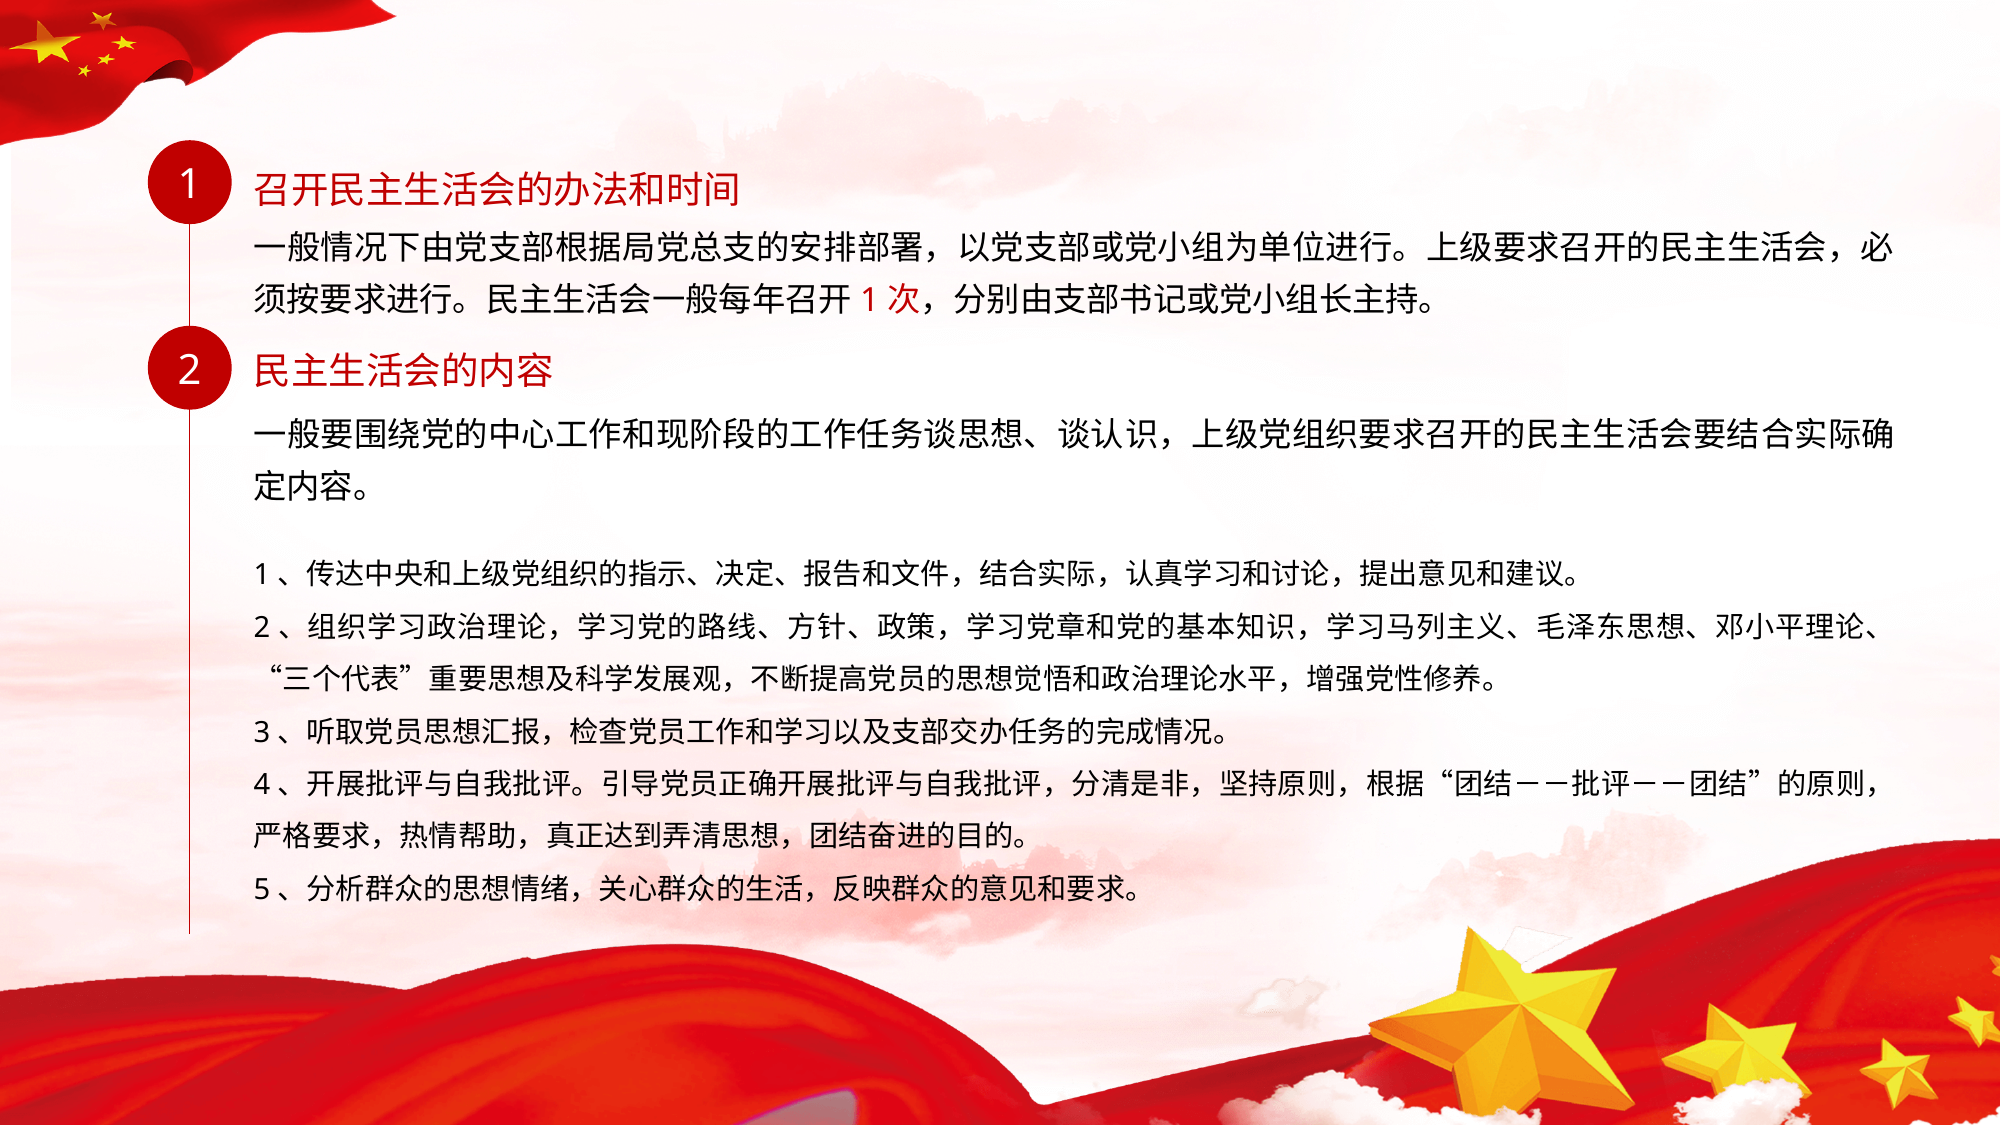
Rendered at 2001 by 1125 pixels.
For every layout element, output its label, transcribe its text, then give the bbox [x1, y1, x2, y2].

text_box 2 [190, 324, 233, 411]
text_box 一般情况下由党支部根据局党总支的安排部署，以党支部或党小组为单位进行。上级要求召开的民主生活会，必须按要求进行。民主生活会一般每年召开1次，分别由支部书记或党小组长主持。 [238, 207, 1910, 326]
picture [0, 0, 2001, 1125]
text_box 民主生活会的内容 [238, 326, 1823, 394]
text_box 1 [146, 139, 233, 226]
text_box 召开民主生活会的办法和时间 [238, 144, 1823, 207]
text_box 2 [146, 324, 189, 411]
text_box 一般要围绕党的中心工作和现阶段的工作任务谈思想、谈认识，上级党组织要求召开的民主生活会要结合实际确定内容。 [238, 394, 1910, 513]
text_box 1、传达中央和上级党组织的指示、决定、报告和文件，结合实际，认真学习和讨论，提出意见和建议。 2、组织学习政治理论，学习党的路线、方针、政策，学习党章和党的基本知识，学习马列主义、毛泽东思想、邓小平理论、“三个代表”重要思想及科学发展观，不断提高党员的思想觉悟和政治理论水平，增强党性修养。 3、听取党员思想汇报，检查党员工作和学习以及支部交办任务的完成情况。 4、开展批评与自我批评。引导党员正确开展批评与自我批评，分清是非，坚持原则，根据“团结－－批评－－团结”的原则，严格要求，热情帮助，真正达到弄清思想，团结奋进的目的。 5、分析群众的思想情绪，关心群众的生活，反映群众的意见和要求。 [238, 530, 1910, 913]
